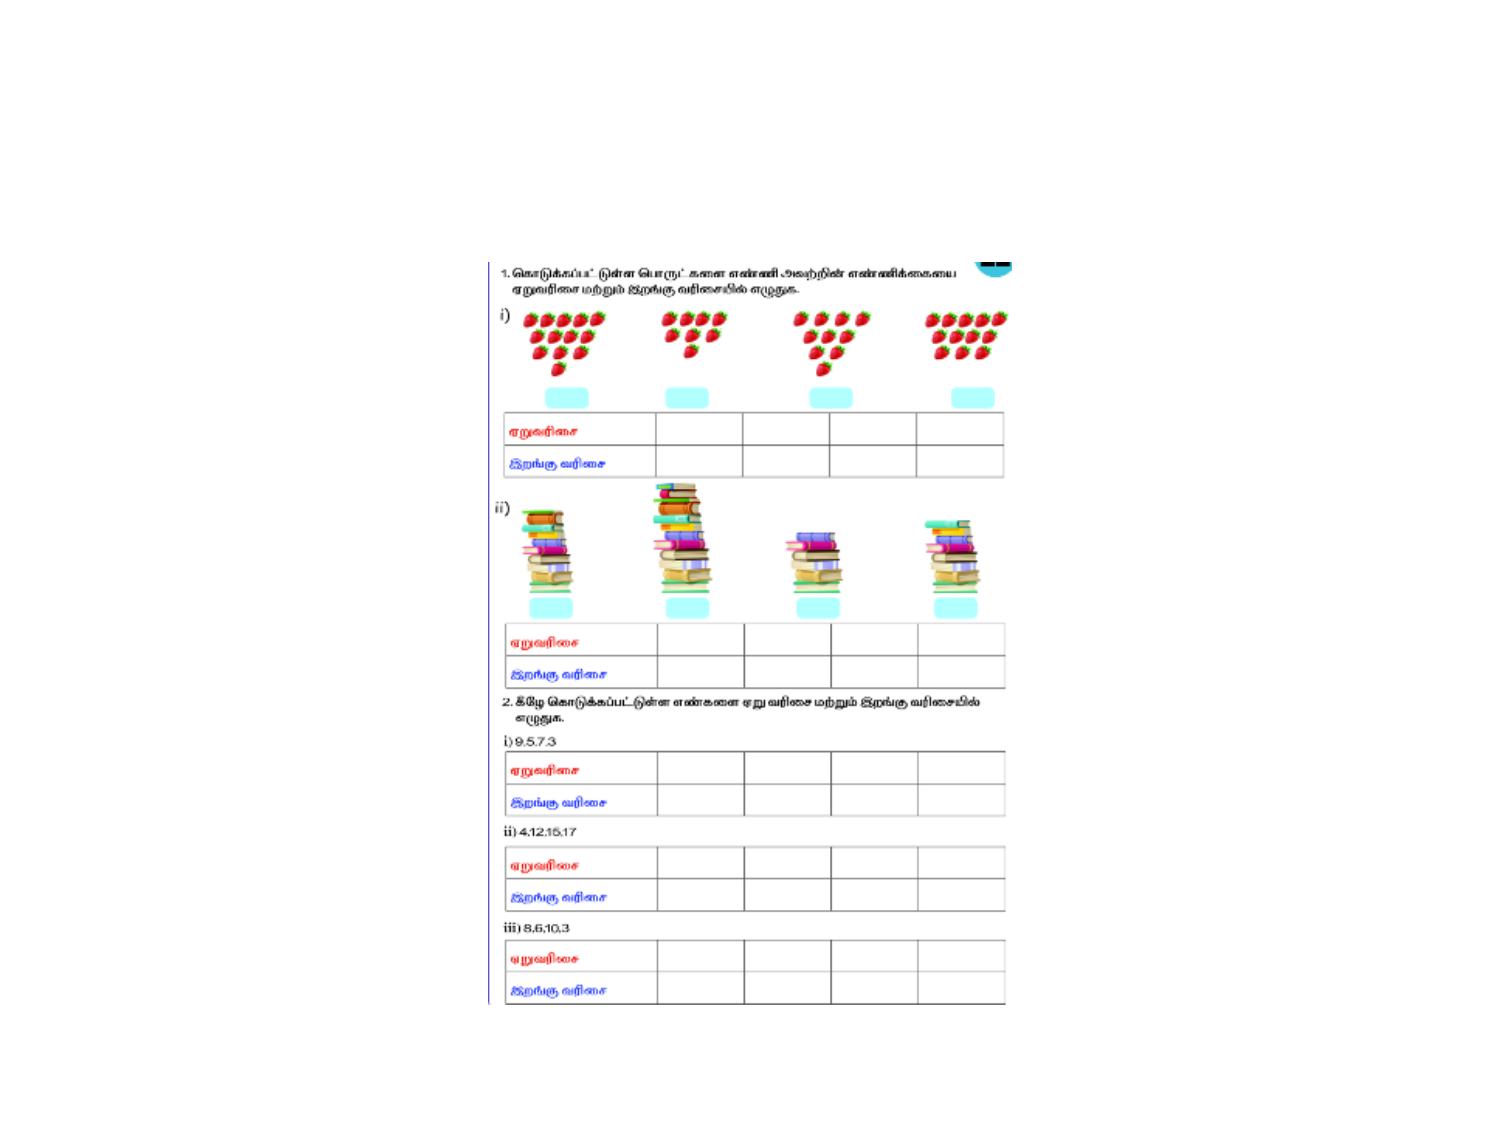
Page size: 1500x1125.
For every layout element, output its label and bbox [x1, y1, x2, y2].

list [488, 262, 1012, 1006]
